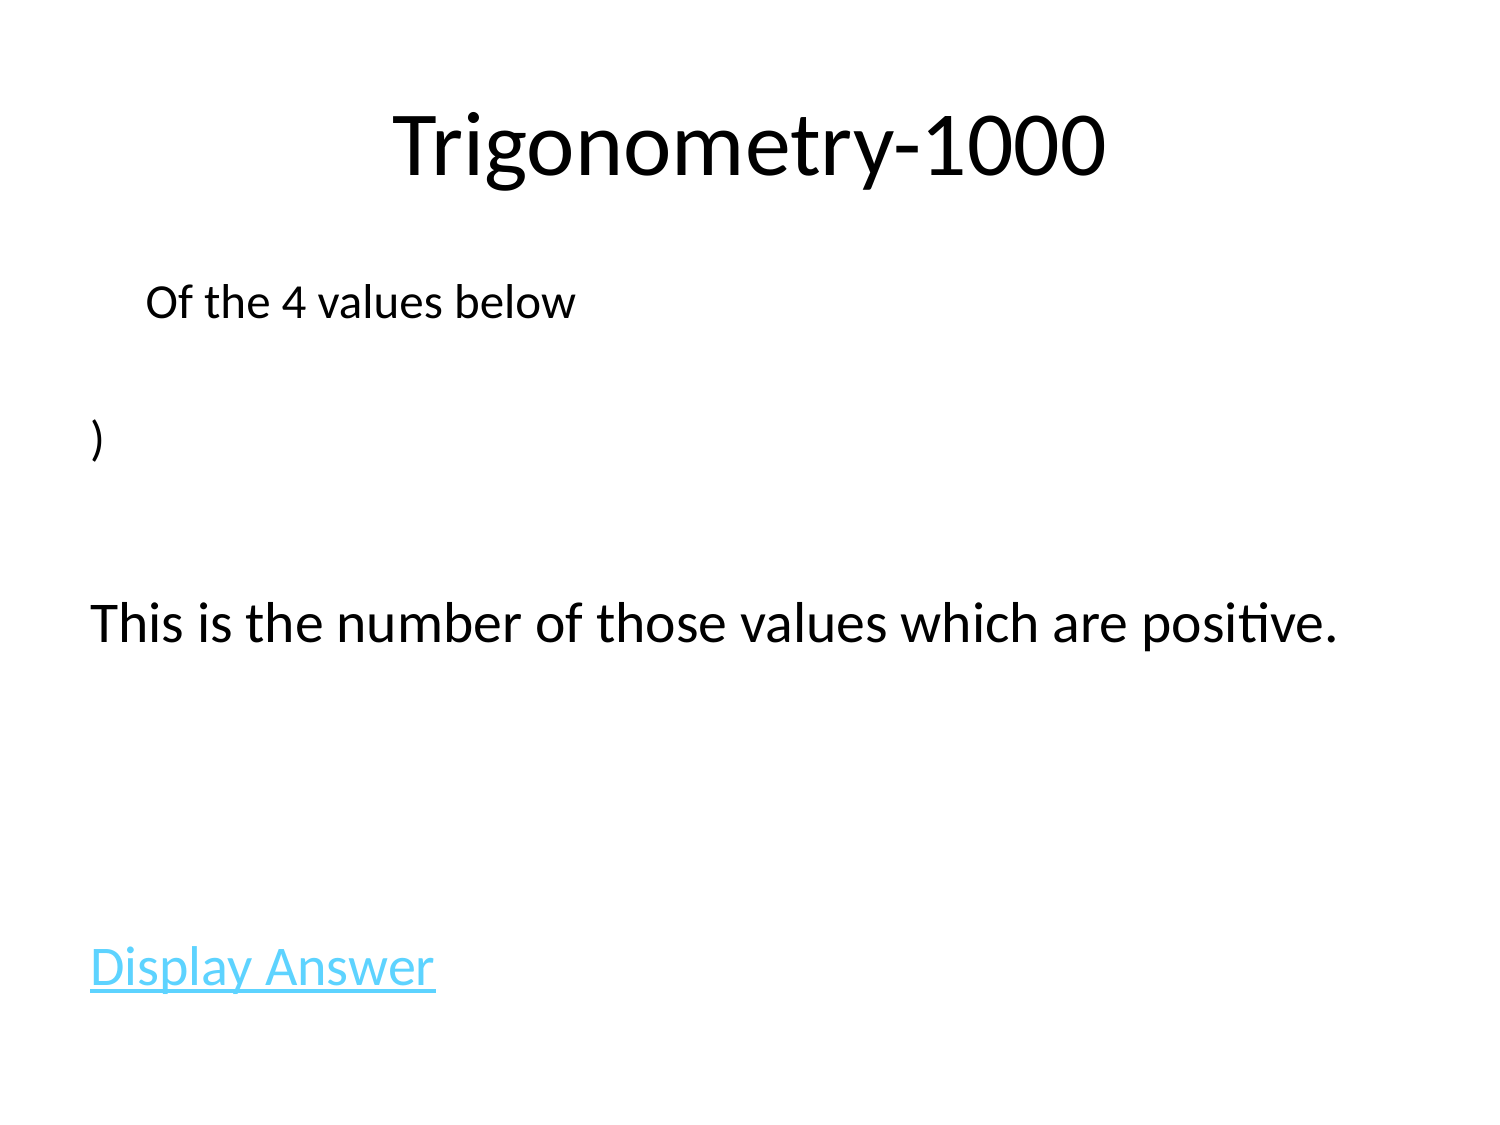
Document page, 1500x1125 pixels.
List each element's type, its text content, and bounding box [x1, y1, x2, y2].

title Trigonometry-1000 [75, 45, 1425, 233]
